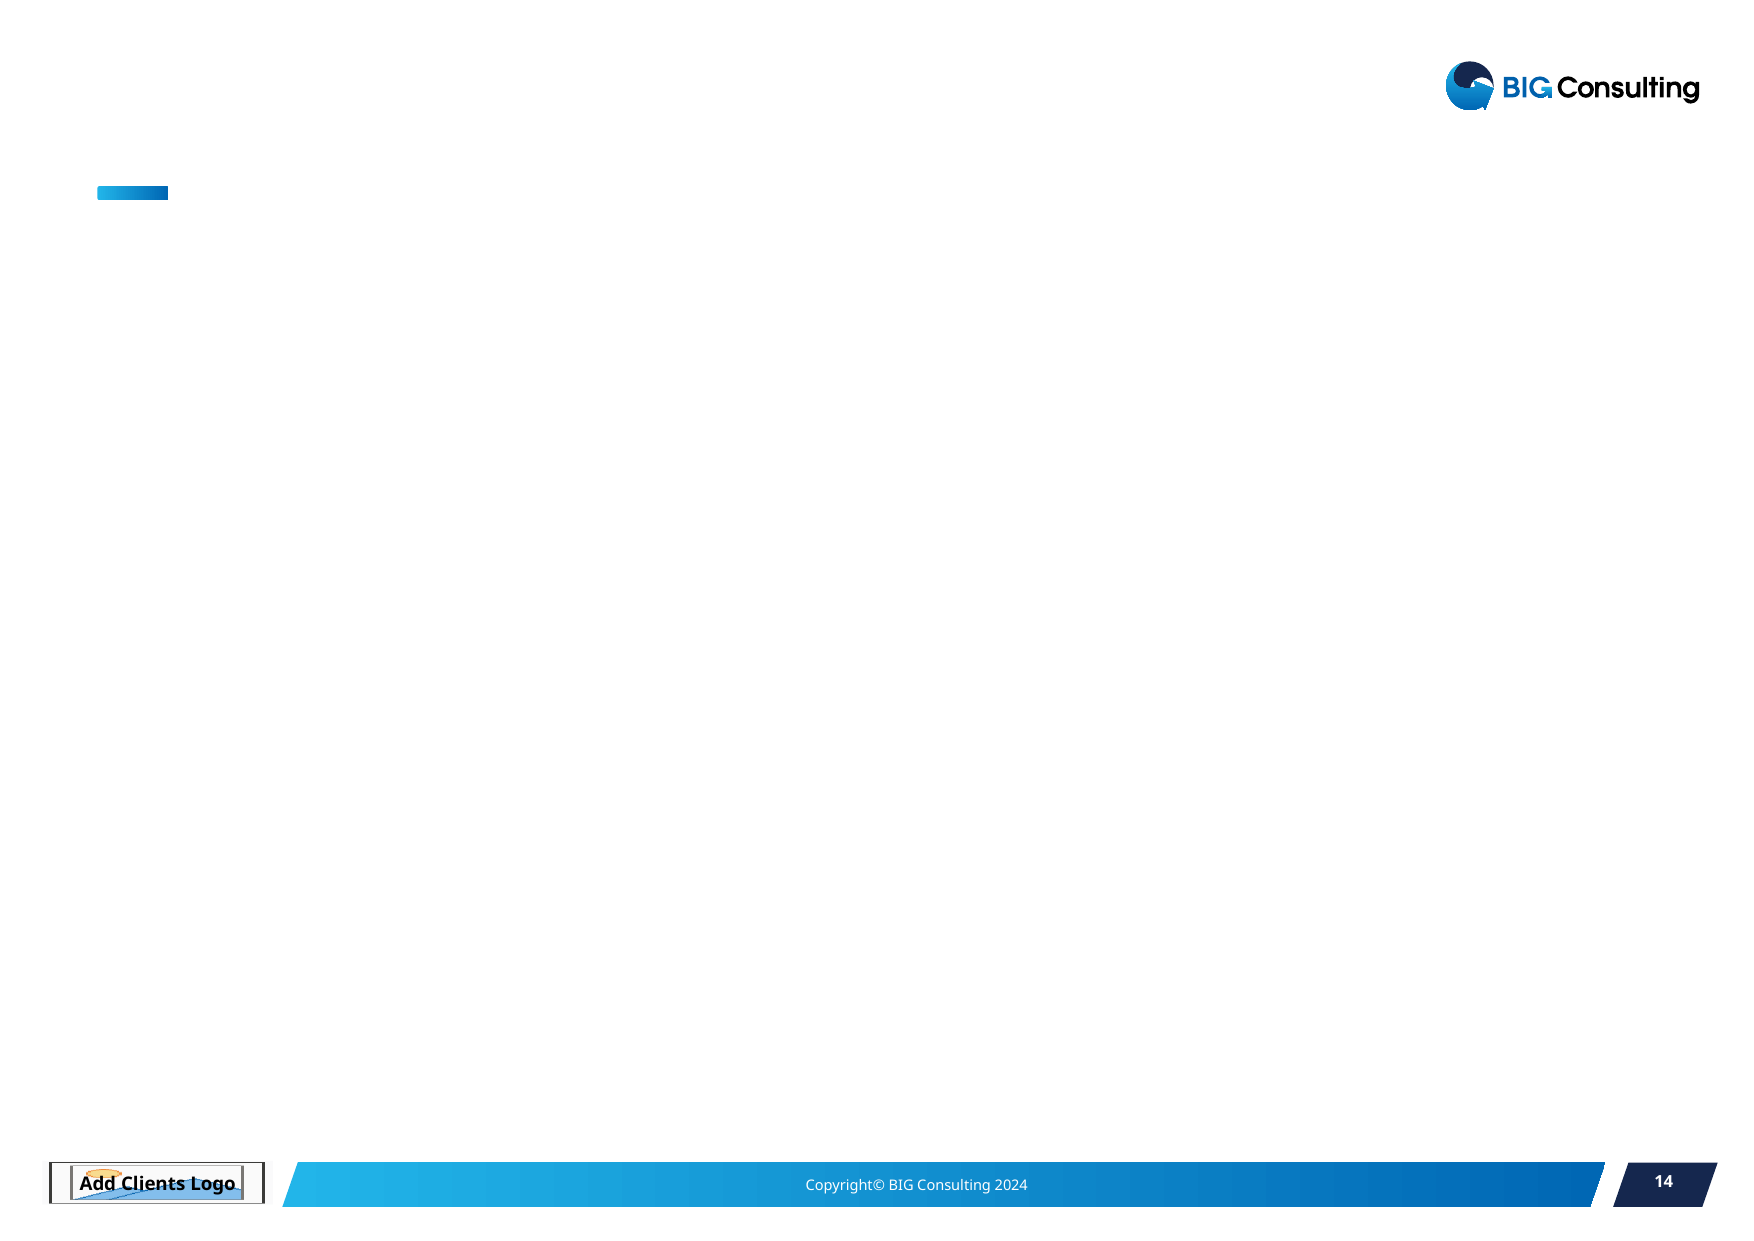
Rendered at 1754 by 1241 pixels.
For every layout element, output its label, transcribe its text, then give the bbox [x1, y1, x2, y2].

slide_number 14 [1625, 1167, 1703, 1198]
picture [42, 1160, 273, 1205]
